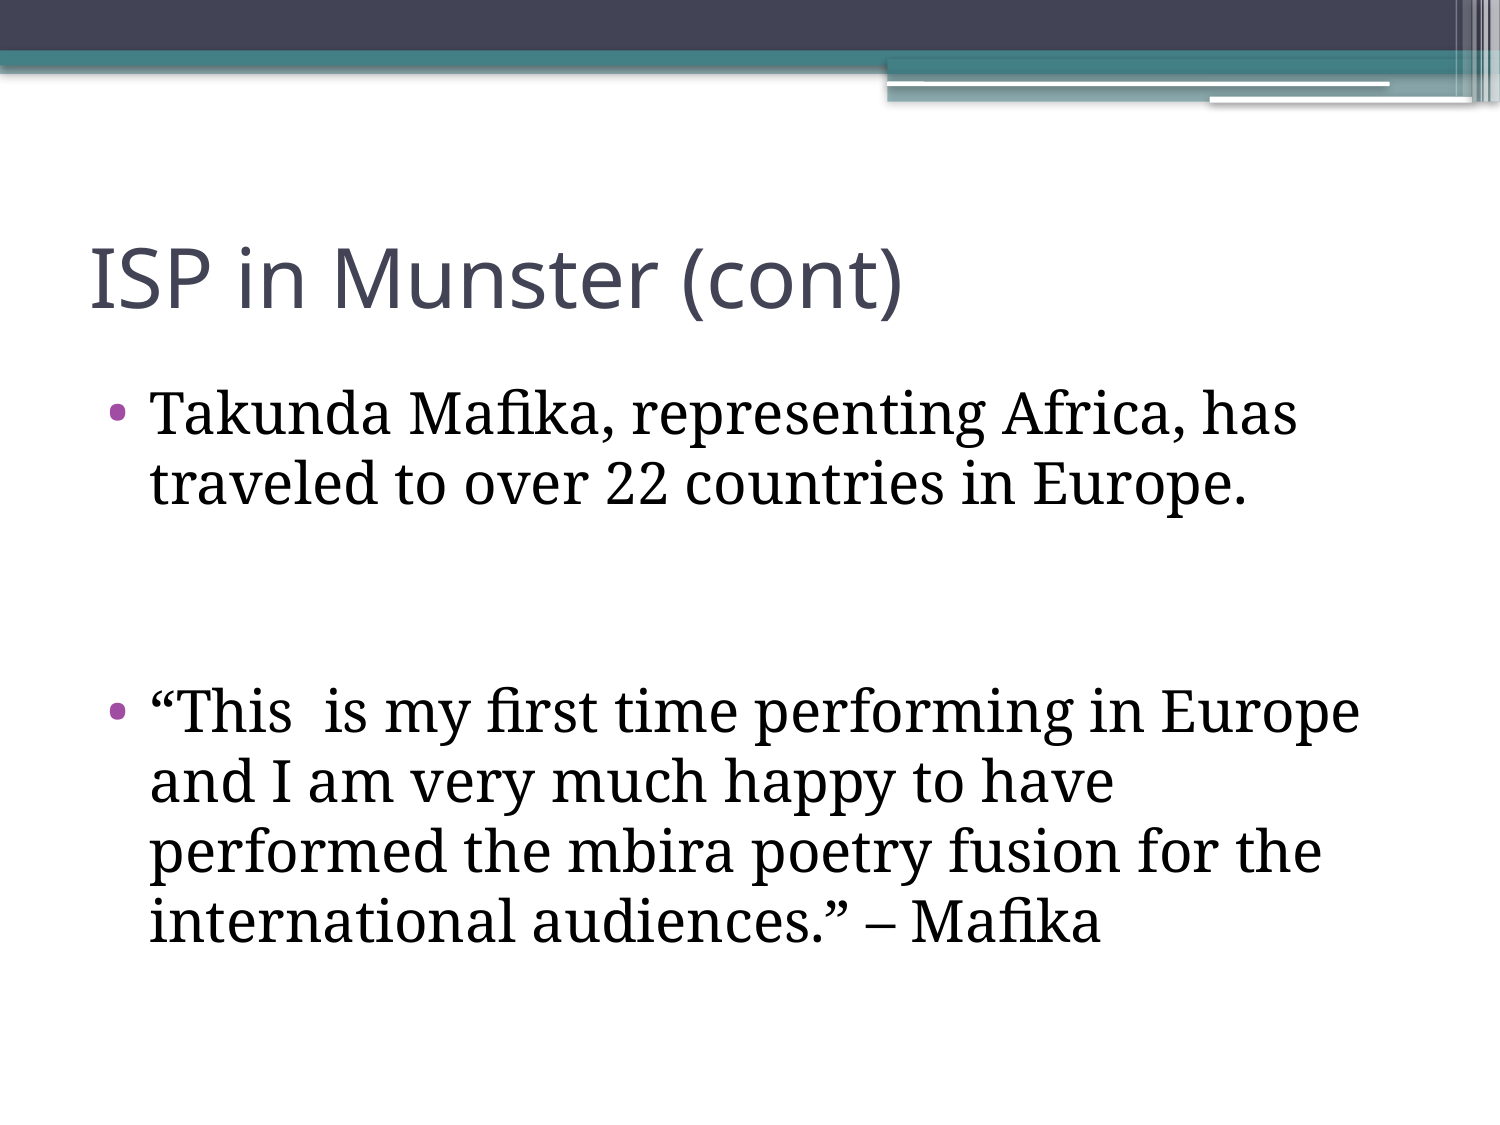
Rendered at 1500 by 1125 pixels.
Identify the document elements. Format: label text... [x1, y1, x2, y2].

title ISP in Munster (cont) [75, 187, 1425, 363]
list Takunda Mafika, representing Africa, has traveled to over 22 countries in Europe. “This is my first time performing in Europe and I am very much happy to have performed the mbira poetry fusion for the international audiences.” – Mafika [75, 368, 1425, 1079]
